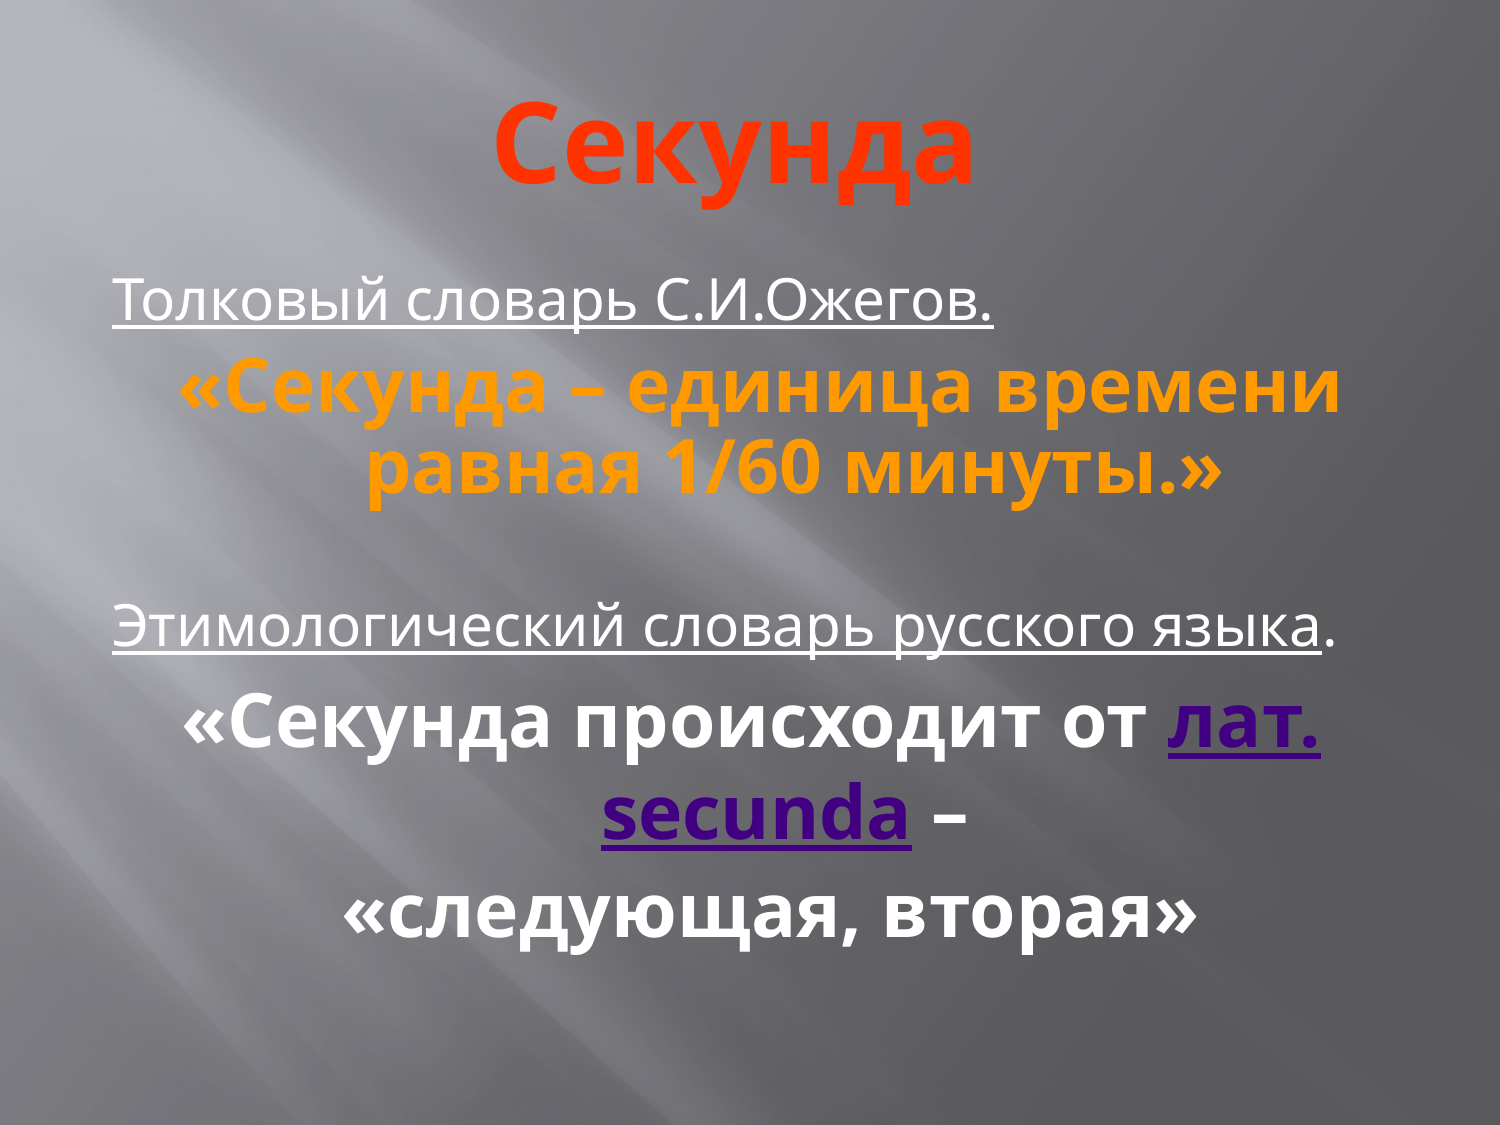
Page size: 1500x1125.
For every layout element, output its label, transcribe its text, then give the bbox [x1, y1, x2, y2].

list Толковый словарь С.И.Ожегов. «Секунда – единица времени равная 1/60 минуты.» Этимологический словарь русского языка. «Секунда происходит от лат. secunda – «следующая, вторая» [74, 262, 1426, 1036]
title Секунда [75, 45, 1425, 233]
